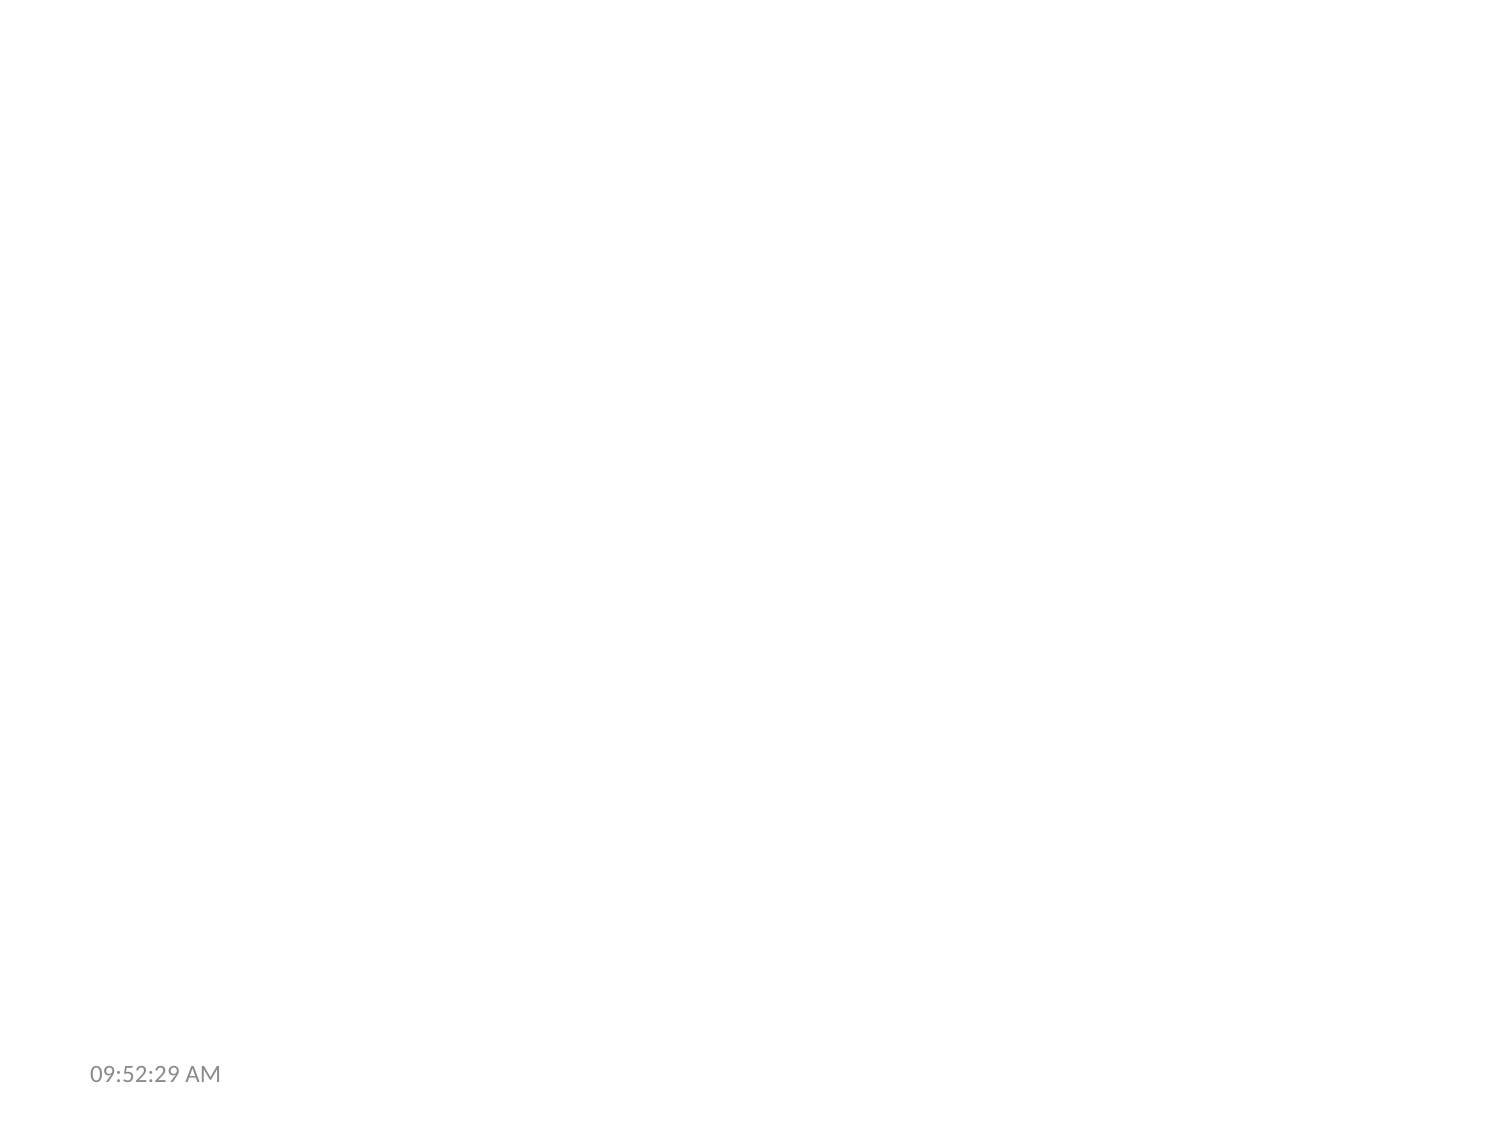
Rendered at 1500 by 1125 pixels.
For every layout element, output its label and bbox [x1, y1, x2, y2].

slide_number [75, 1042, 425, 1103]
